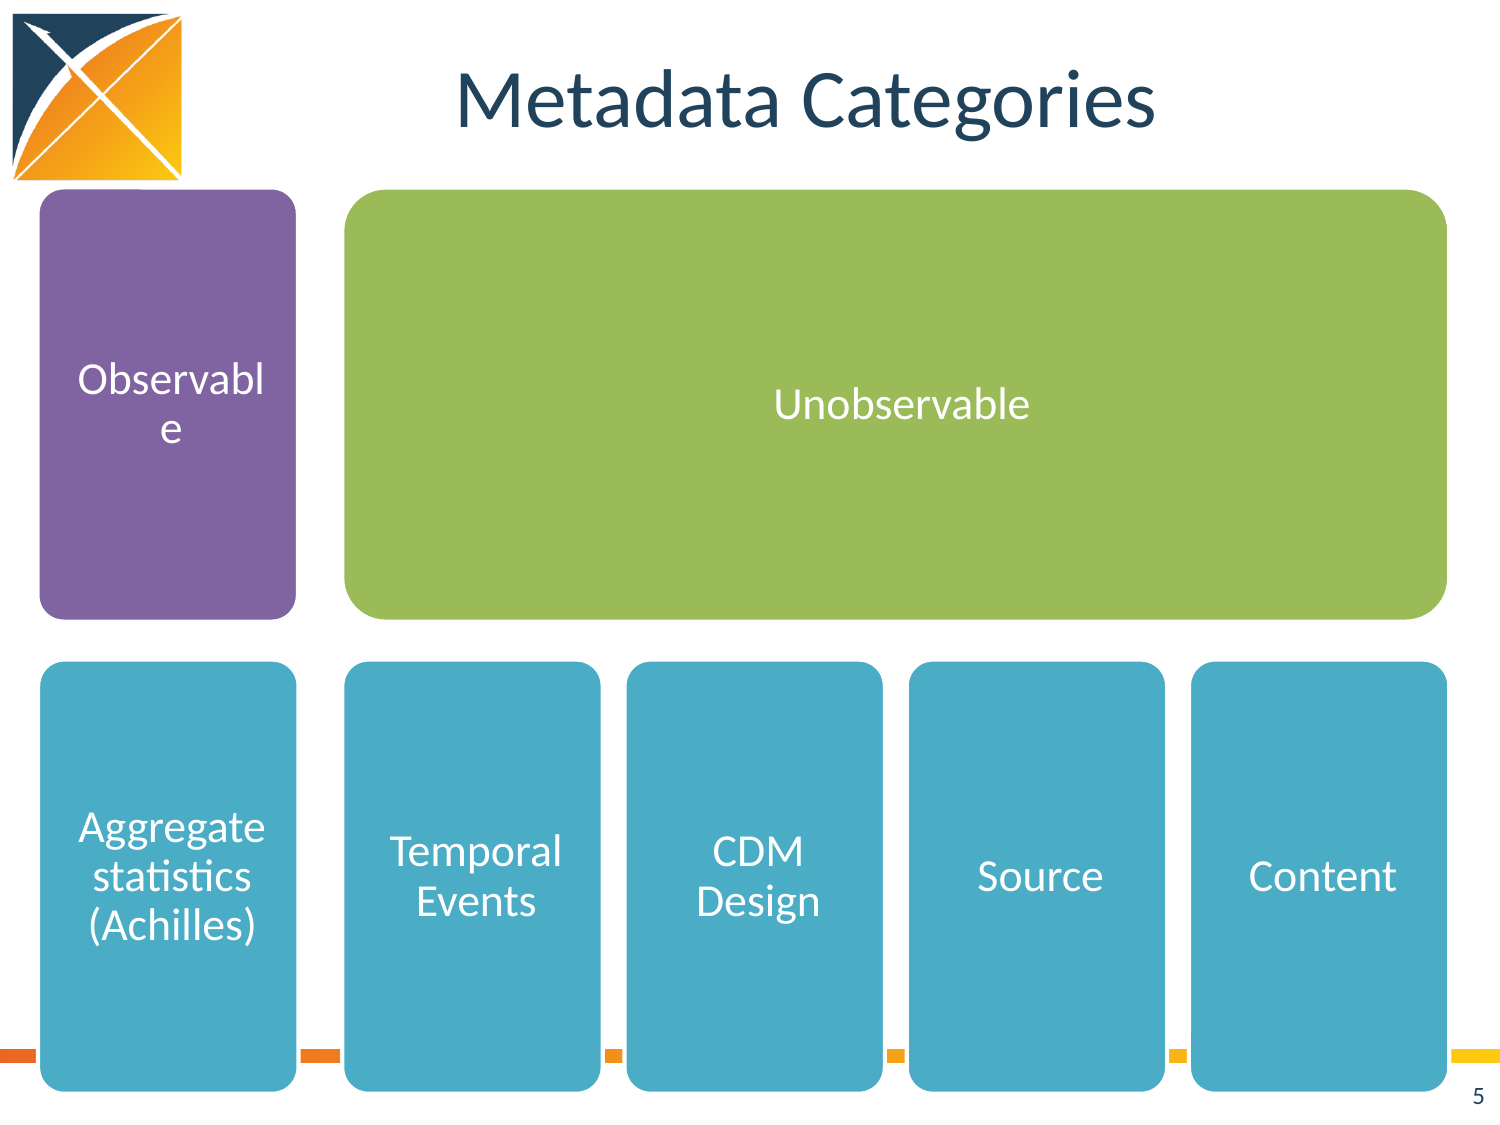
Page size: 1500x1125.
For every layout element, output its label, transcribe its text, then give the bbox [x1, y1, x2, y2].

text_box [37, 187, 1451, 1095]
slide_number 5 [1149, 1065, 1500, 1125]
title Metadata Categories [187, 24, 1425, 163]
picture [0, 0, 206, 200]
